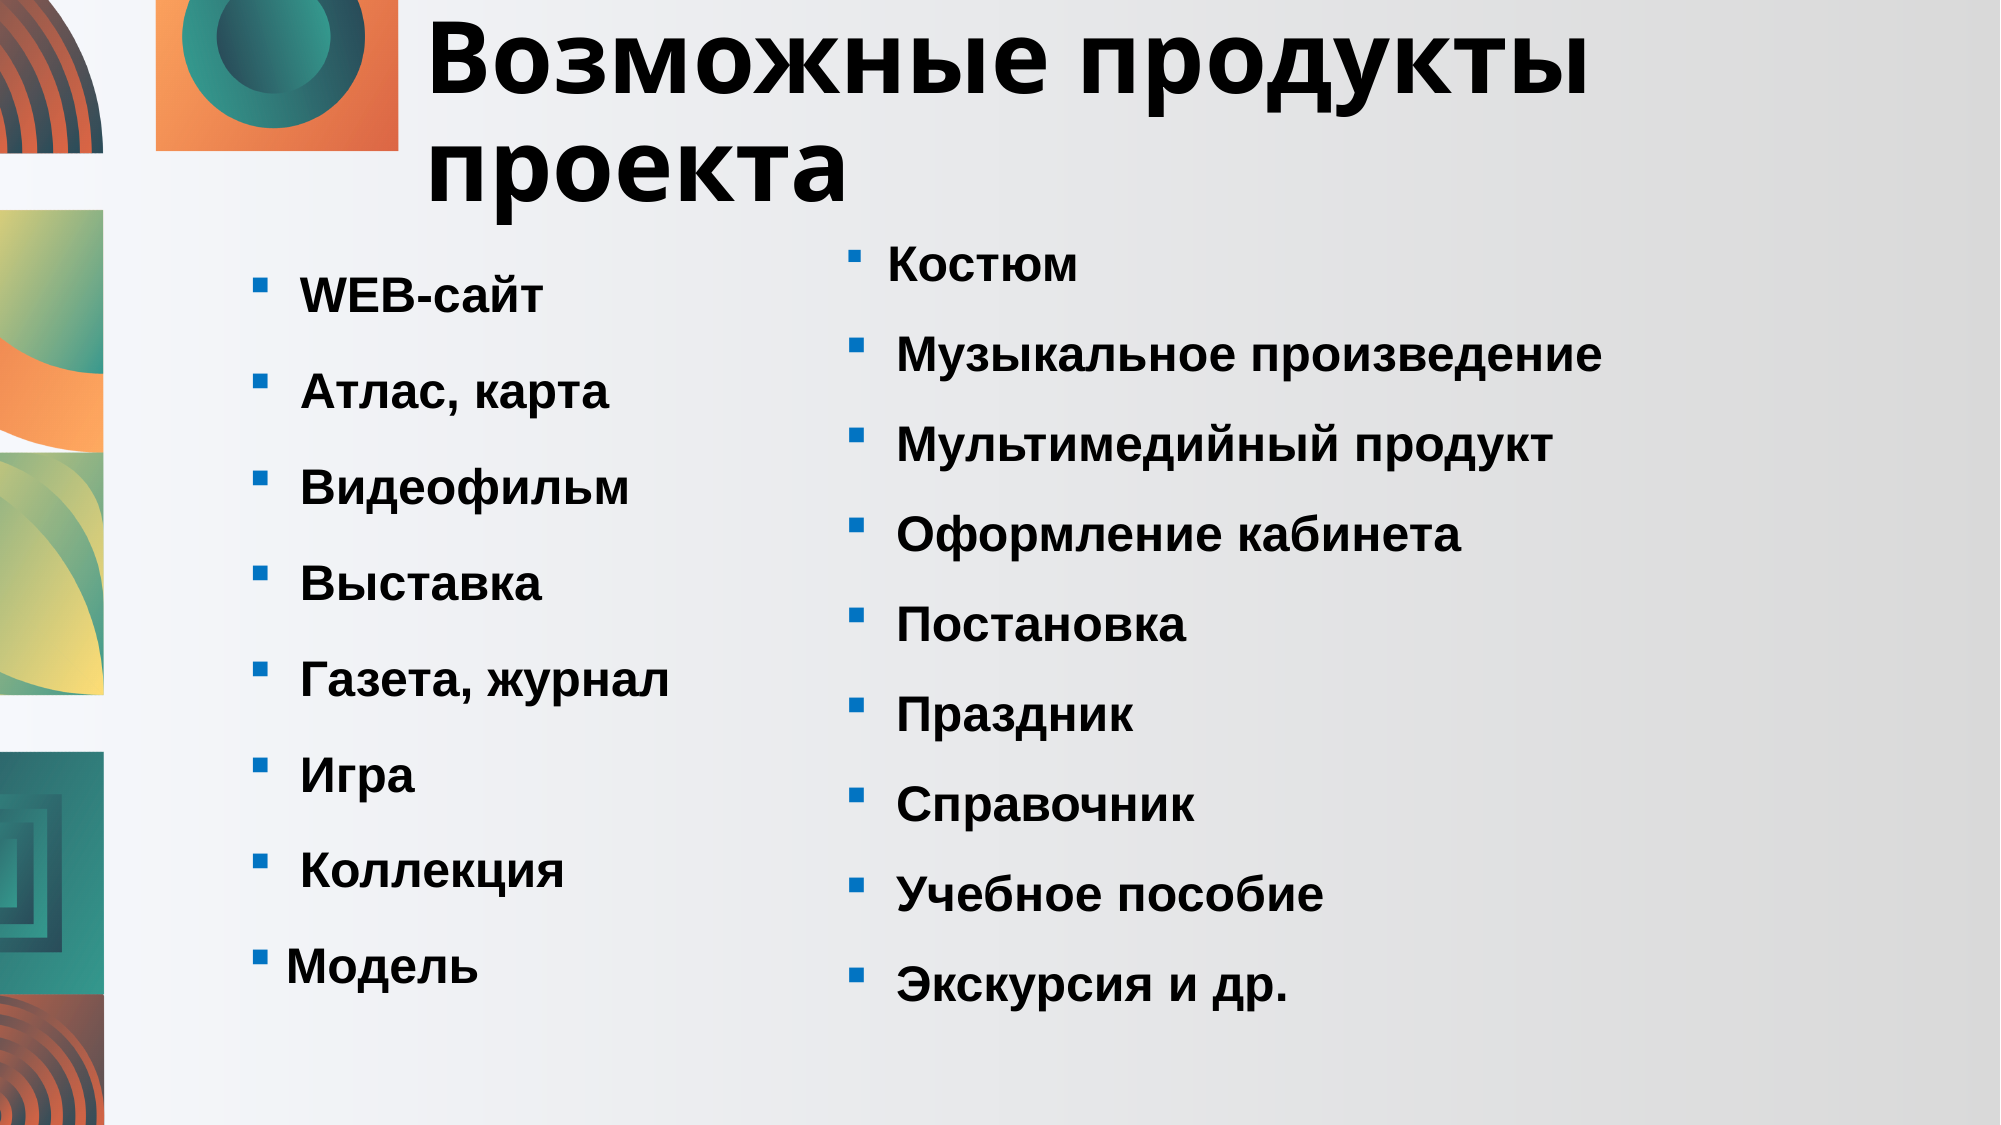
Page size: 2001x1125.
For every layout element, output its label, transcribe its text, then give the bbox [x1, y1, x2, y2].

picture [0, 0, 675, 1125]
text_box Костюм Музыкальное произведение Мультимедийный продукт Оформление кабинета Постановка Праздник Справочник Учебное пособие Экскурсия и др. [830, 193, 1647, 1019]
title Возможные продукты проекта [409, 59, 1863, 171]
text_box WEB-сайт Атлас, карта Видеофильм Выставка Газета, журнал Игра Коллекция Модель [234, 218, 830, 1002]
